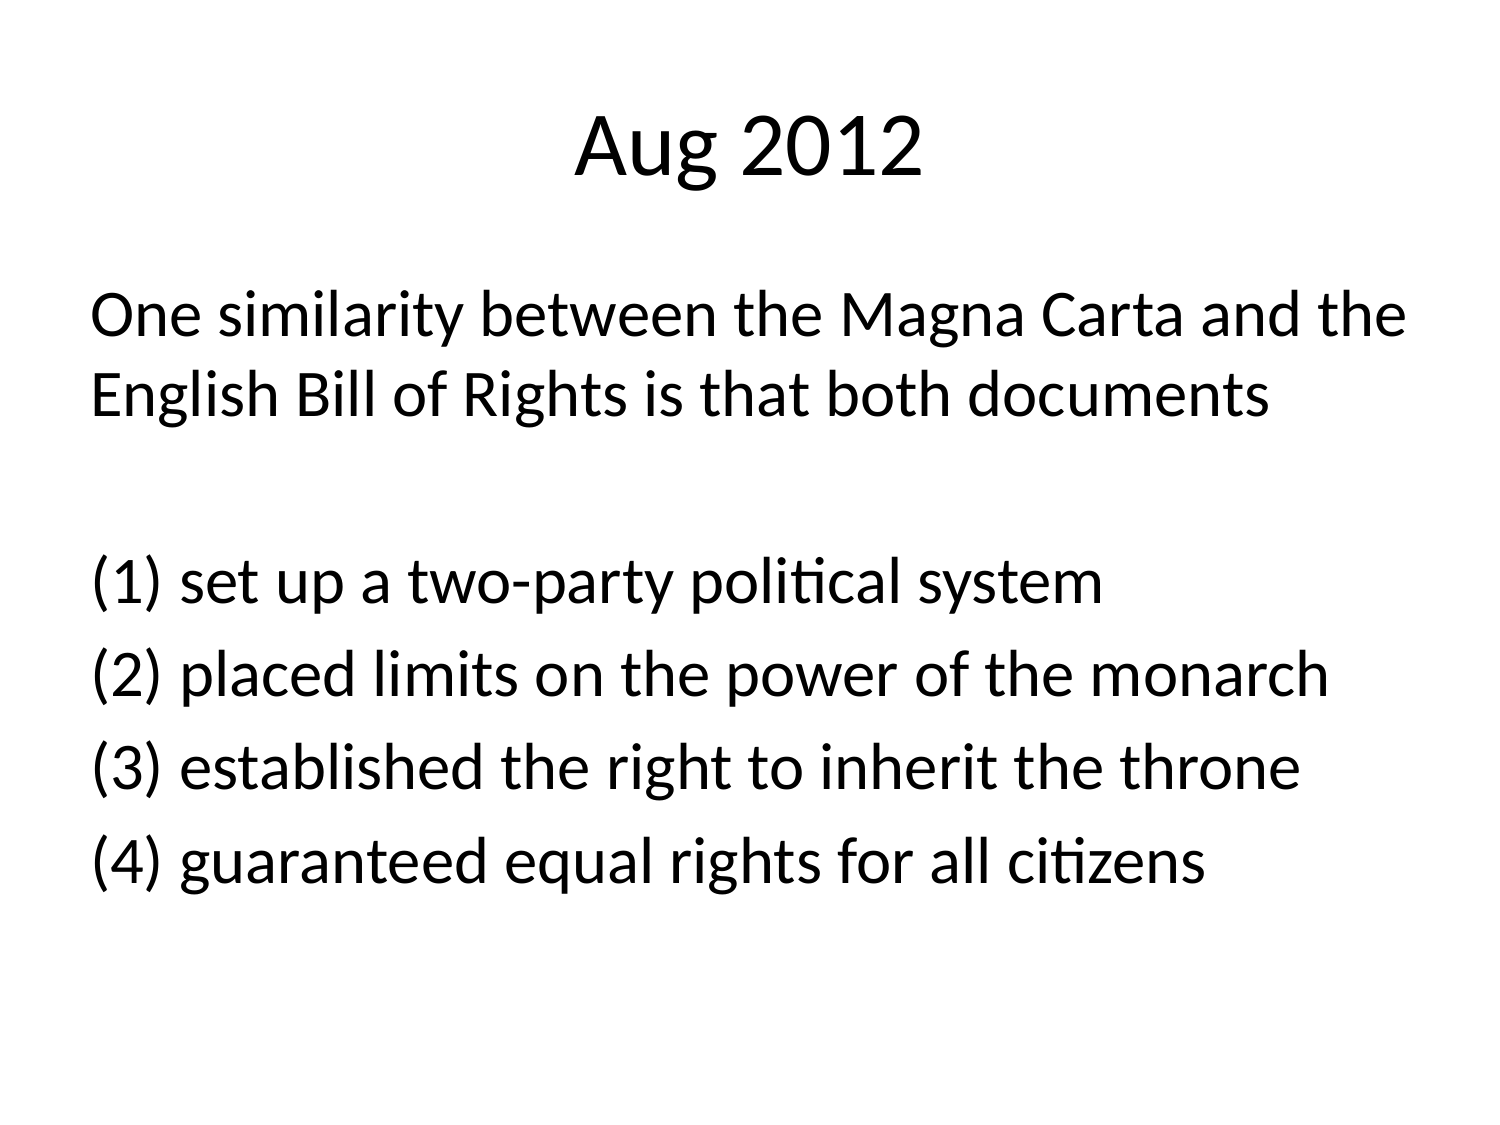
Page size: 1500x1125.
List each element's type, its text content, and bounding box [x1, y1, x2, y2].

list One similarity between the Magna Carta and the English Bill of Rights is that both documents (1) set up a two-party political system (2) placed limits on the power of the monarch (3) established the right to inherit the throne (4) guaranteed equal rights for all citizens [75, 262, 1425, 1005]
title Aug 2012 [75, 45, 1425, 233]
